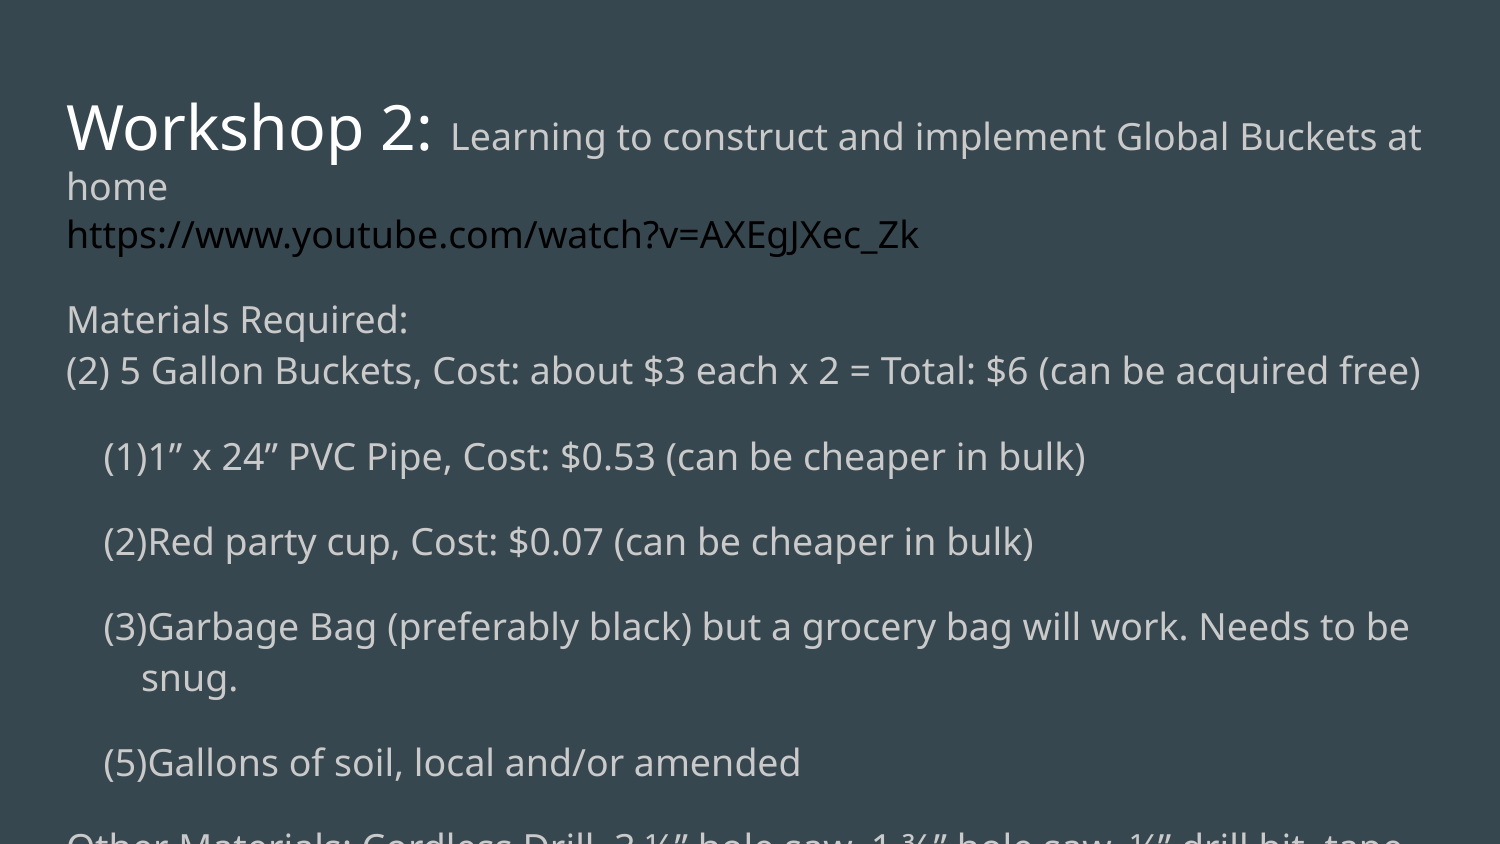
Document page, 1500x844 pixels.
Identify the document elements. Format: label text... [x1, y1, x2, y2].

title Workshop 2: Learning to construct and implement Global Buckets at home [51, 72, 1449, 167]
list https://www.youtube.com/watch?v=AXEgJXec_Zk Materials Required: (2) 5 Gallon Buckets, Cost: about $3 each x 2 = Total: $6 (can be acquired free) 1” x 24” PVC Pipe, Cost: $0.53 (can be cheaper in bulk) Red party cup, Cost: $0.07 (can be cheaper in bulk) Garbage Bag (preferably black) but a grocery bag will work. Needs to be snug. Gallons of soil, local and/or amended Other Materials: Cordless Drill, 3 ½” hole saw, 1 ⅜” hole saw, ¼” drill bit, tape measure, saw. Bottom line: Cost is $.60 cents per bucket to ~$7 depending on source of materials. [51, 189, 1449, 750]
